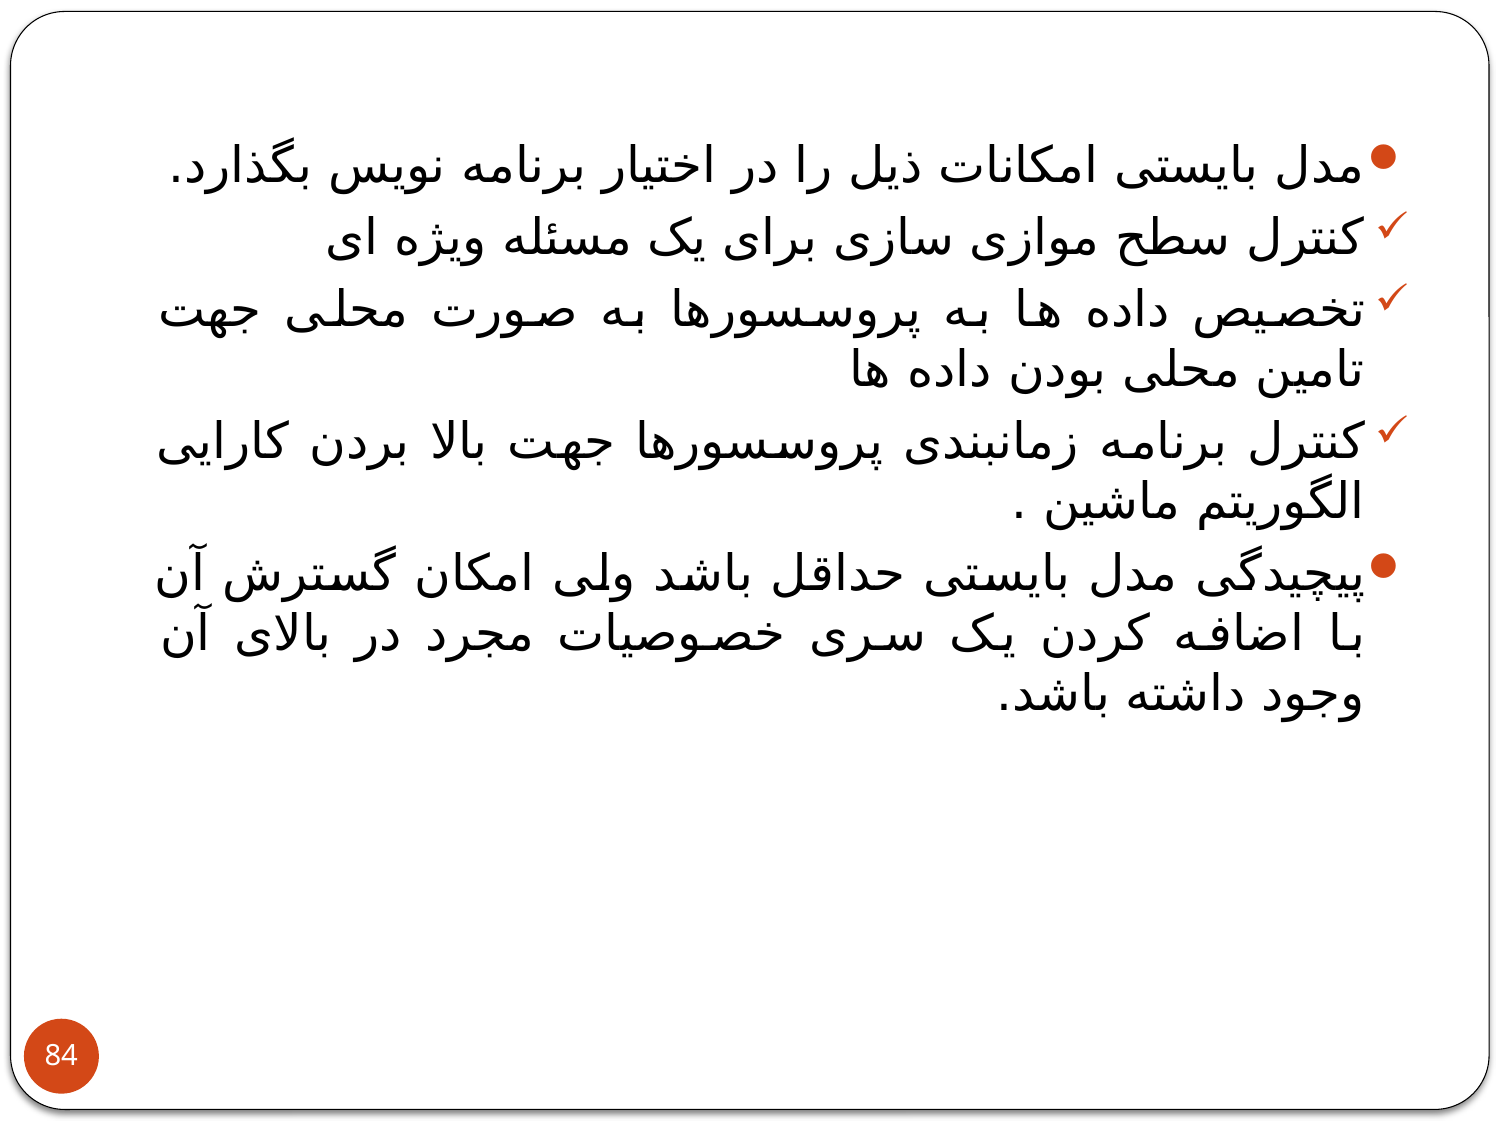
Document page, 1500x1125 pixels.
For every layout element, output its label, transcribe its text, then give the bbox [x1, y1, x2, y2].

list مدل بایستی امکانات ذیل را در اختیار برنامه نویس بگذارد. کنترل سطح موازی سازی برای یک مسئله ویژه ای تخصیص داده ها به پروسسورها به صورت محلی جهت تامین محلی بودن داده ها کنترل برنامه زمانبندی پروسسورها جهت بالا بردن کارایی الگوریتم ماشین . پیچیدگی مدل بایستی حداقل باشد ولی امکان گسترش آن با اضافه کردن یک سری خصوصیات مجرد در بالای آن وجود داشته باشد. [137, 125, 1425, 988]
slide_number 84 [23, 1018, 99, 1094]
